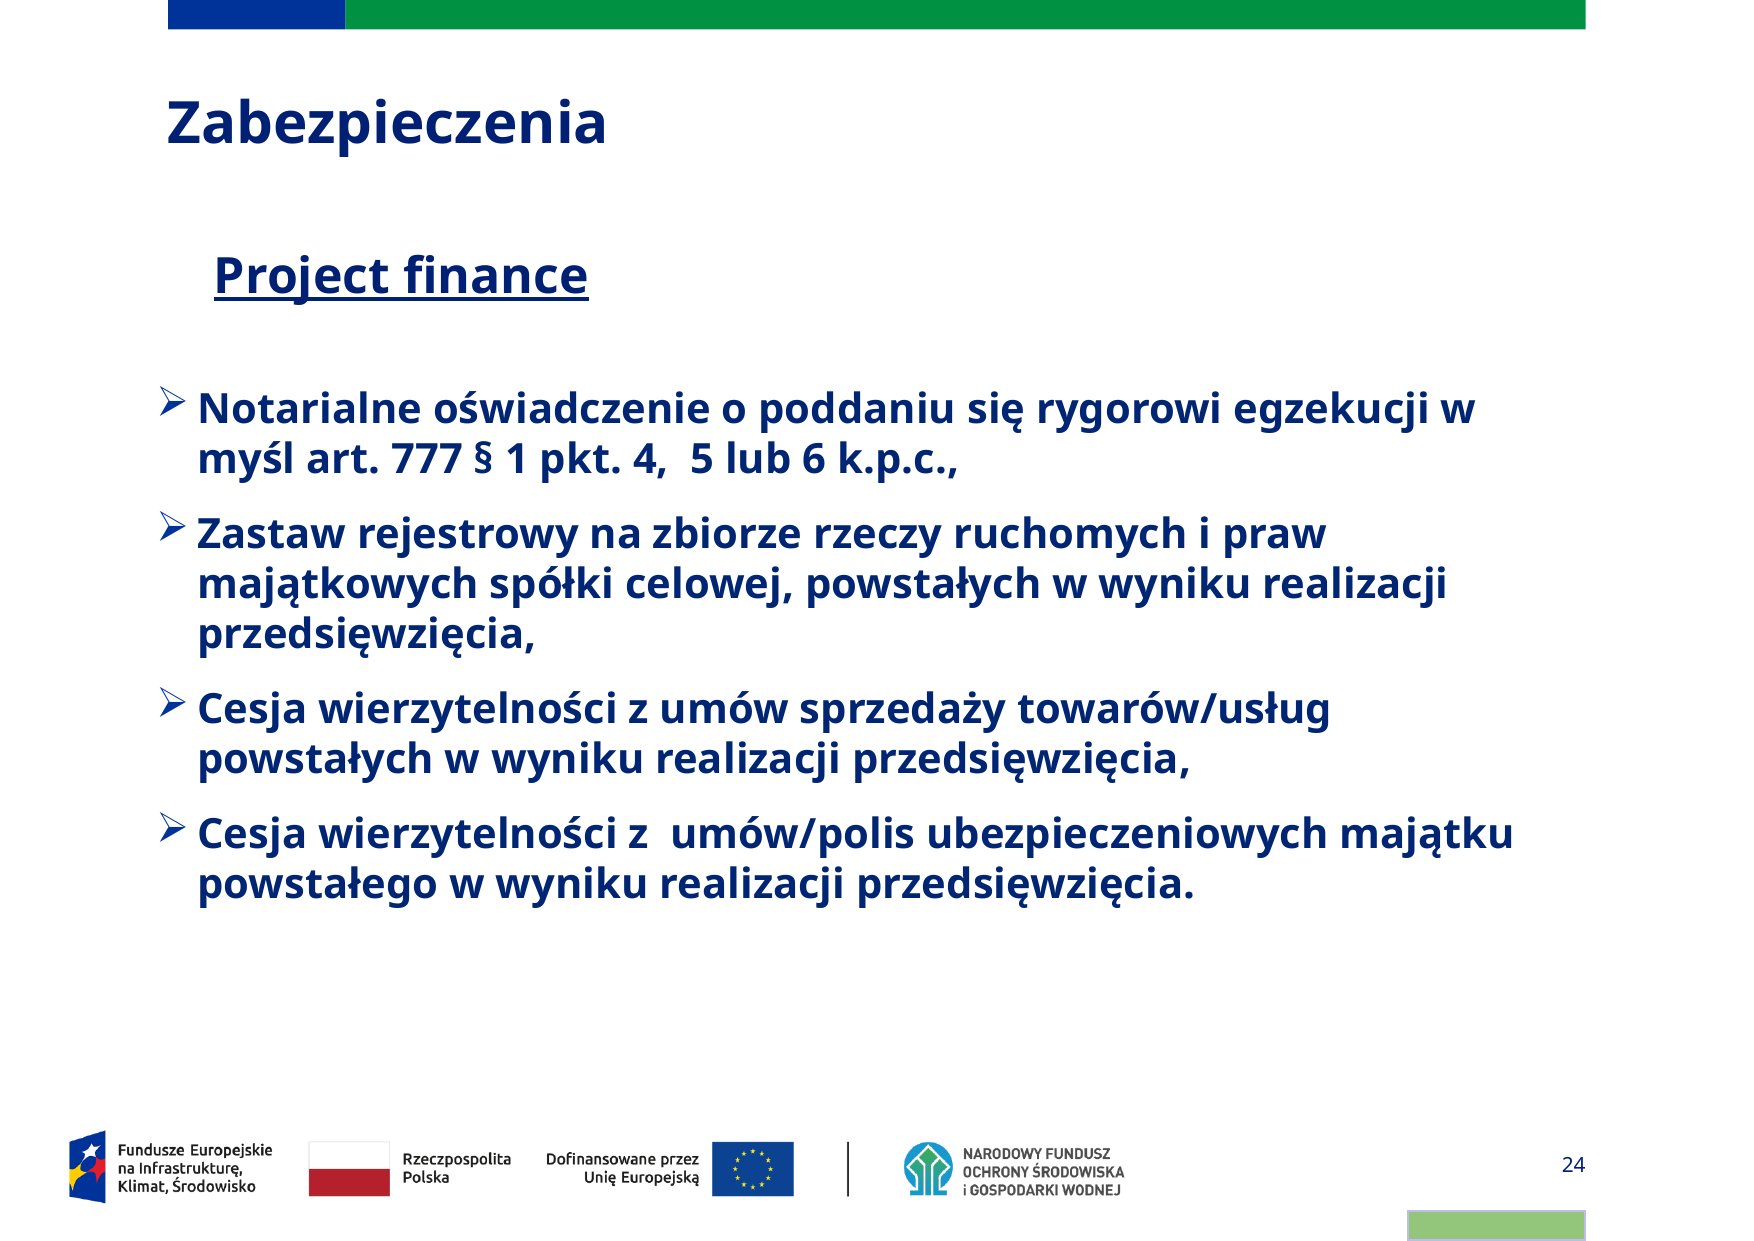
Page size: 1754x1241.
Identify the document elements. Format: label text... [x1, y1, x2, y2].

title Zabezpieczenia Project finance [167, 80, 1586, 337]
slide_number 24 [1574, 1151, 1586, 1181]
picture [49, 1112, 1143, 1221]
list Notarialne oświadczenie o poddaniu się rygorowi egzekucji w myśl art. 777 § 1 pkt. 4, 5 lub 6 k.p.c., Zastaw rejestrowy na zbiorze rzeczy ruchomych i praw majątkowych spółki celowej, powstałych w wyniku realizacji przedsięwzięcia, Cesja wierzytelności z umów sprzedaży towarów/usług powstałych w wyniku realizacji przedsięwzięcia, Cesja wierzytelności z umów/polis ubezpieczeniowych majątku powstałego w wyniku realizacji przedsięwzięcia. [156, 381, 1574, 1241]
